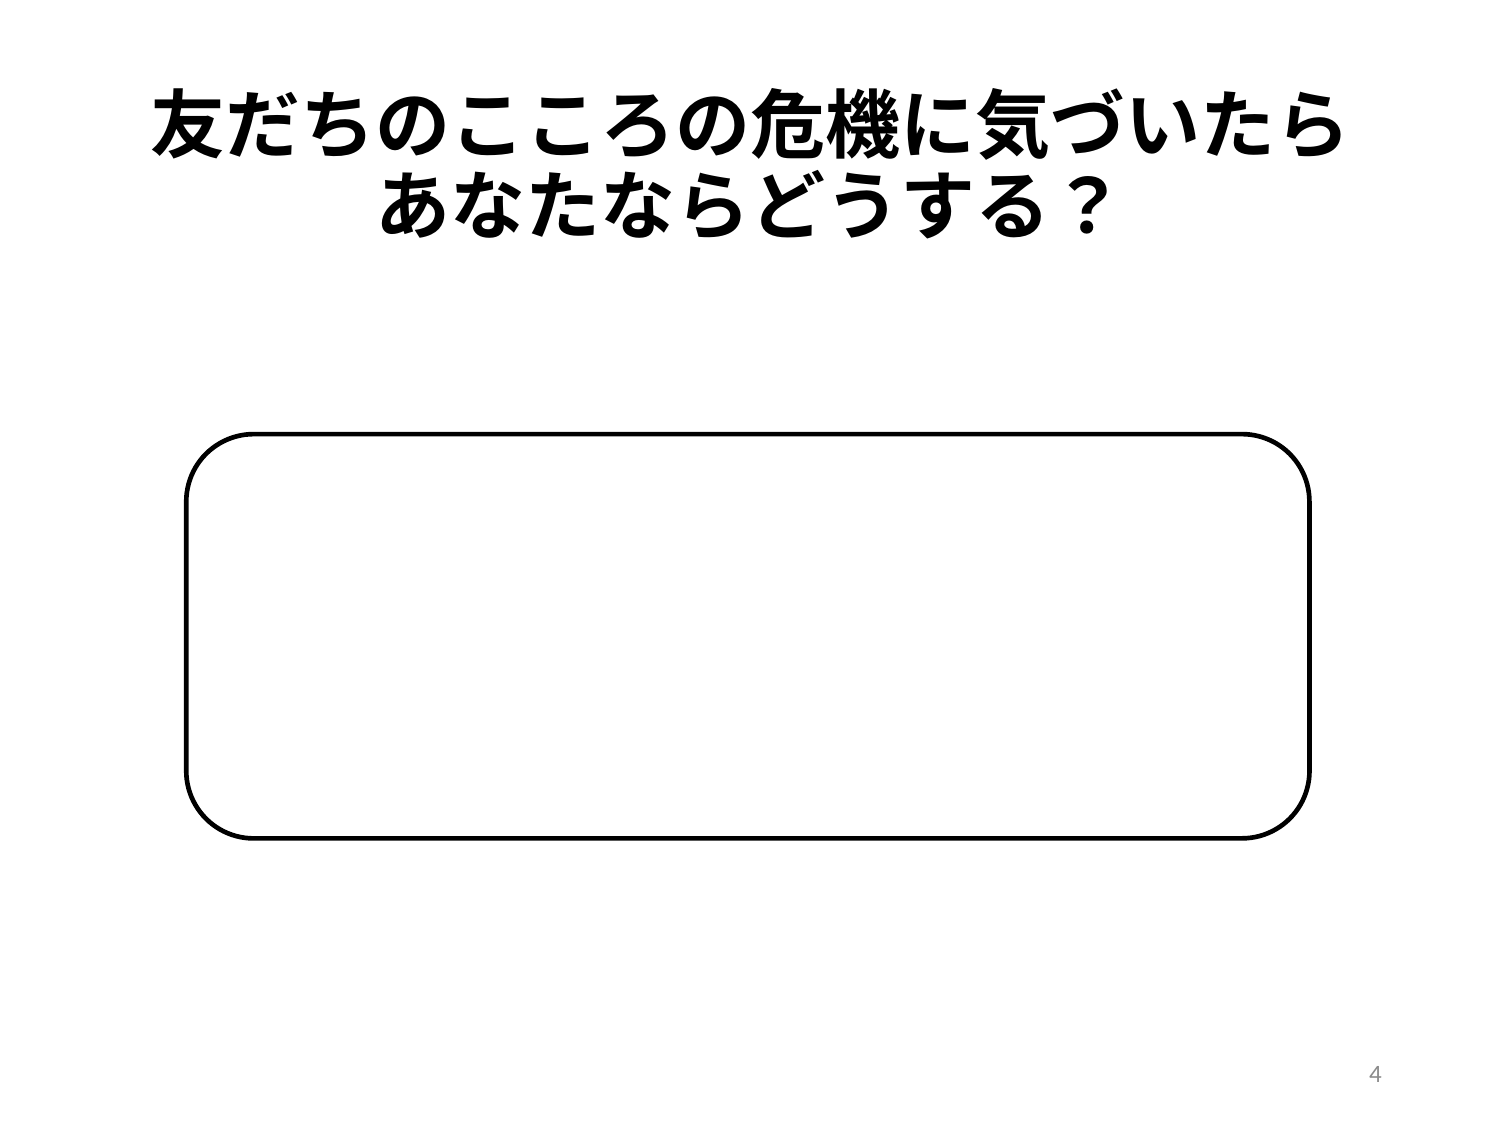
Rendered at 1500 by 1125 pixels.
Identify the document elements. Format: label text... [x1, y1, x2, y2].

slide_number 4 [1059, 1042, 1397, 1103]
text_box [185, 433, 1311, 840]
title 友だちのこころの危機に気づいたら あなたならどうする？ [103, 59, 1397, 278]
